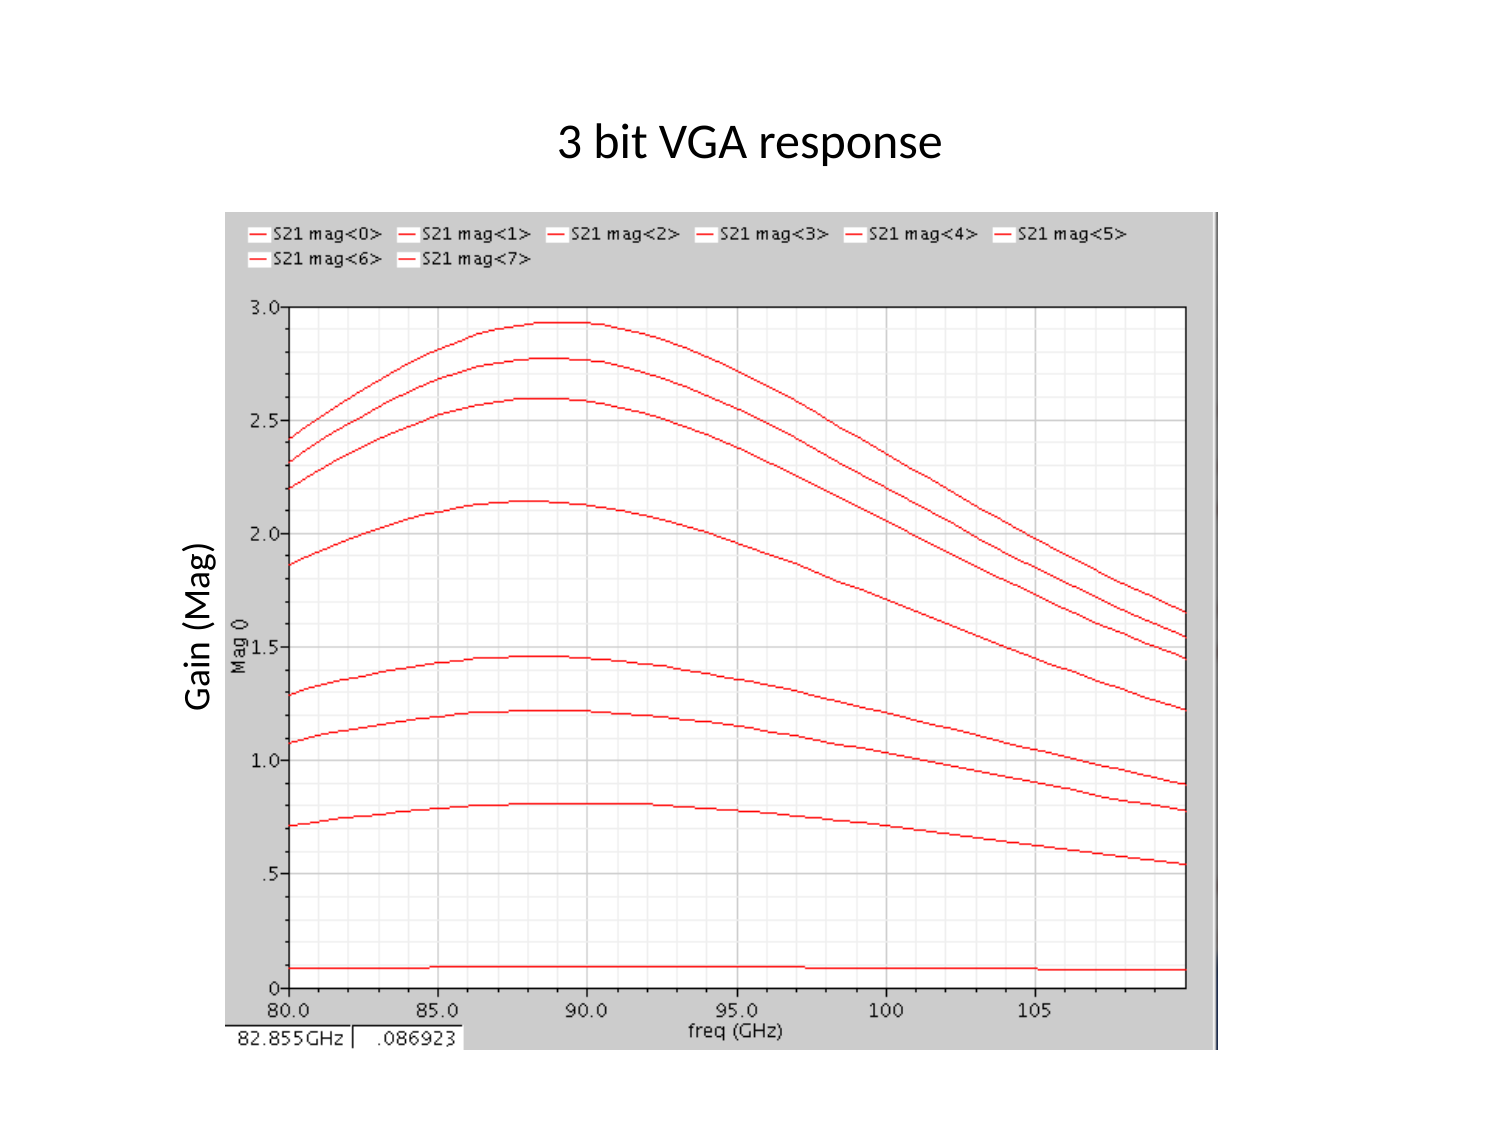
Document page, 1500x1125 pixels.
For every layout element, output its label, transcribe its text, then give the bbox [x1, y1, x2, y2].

title 3 bit VGA response [75, 45, 1425, 233]
picture [224, 212, 1218, 1051]
text_box Gain (Mag) [164, 500, 219, 727]
